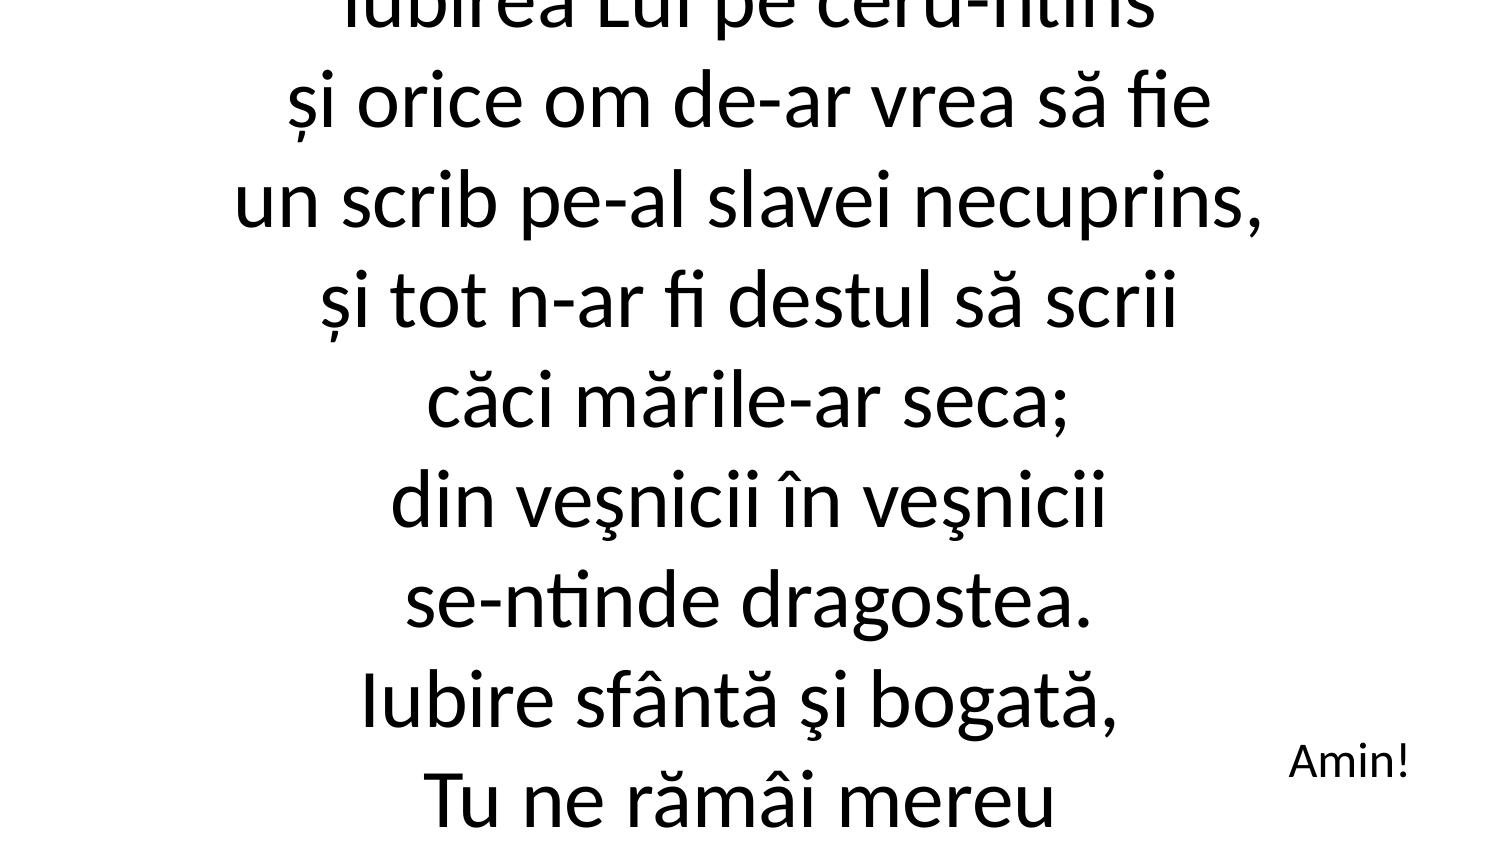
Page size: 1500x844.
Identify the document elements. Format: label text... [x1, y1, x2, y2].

text_box 3. Cu apa mării de-am înscrie iubirea Lui pe ceru-ntins și orice om de-ar vrea să fie un scrib pe-al slavei necuprins, și tot n-ar fi destul să scrii căci mările-ar seca; din veşnicii în veşnicii se-ntinde dragostea. Iubire sfântă şi bogată, Tu ne rămâi mereu cântarea noastră minunată în veci lui Dumnezeu. [219, 0, 1281, 844]
text_box Amin! [1273, 674, 1427, 795]
